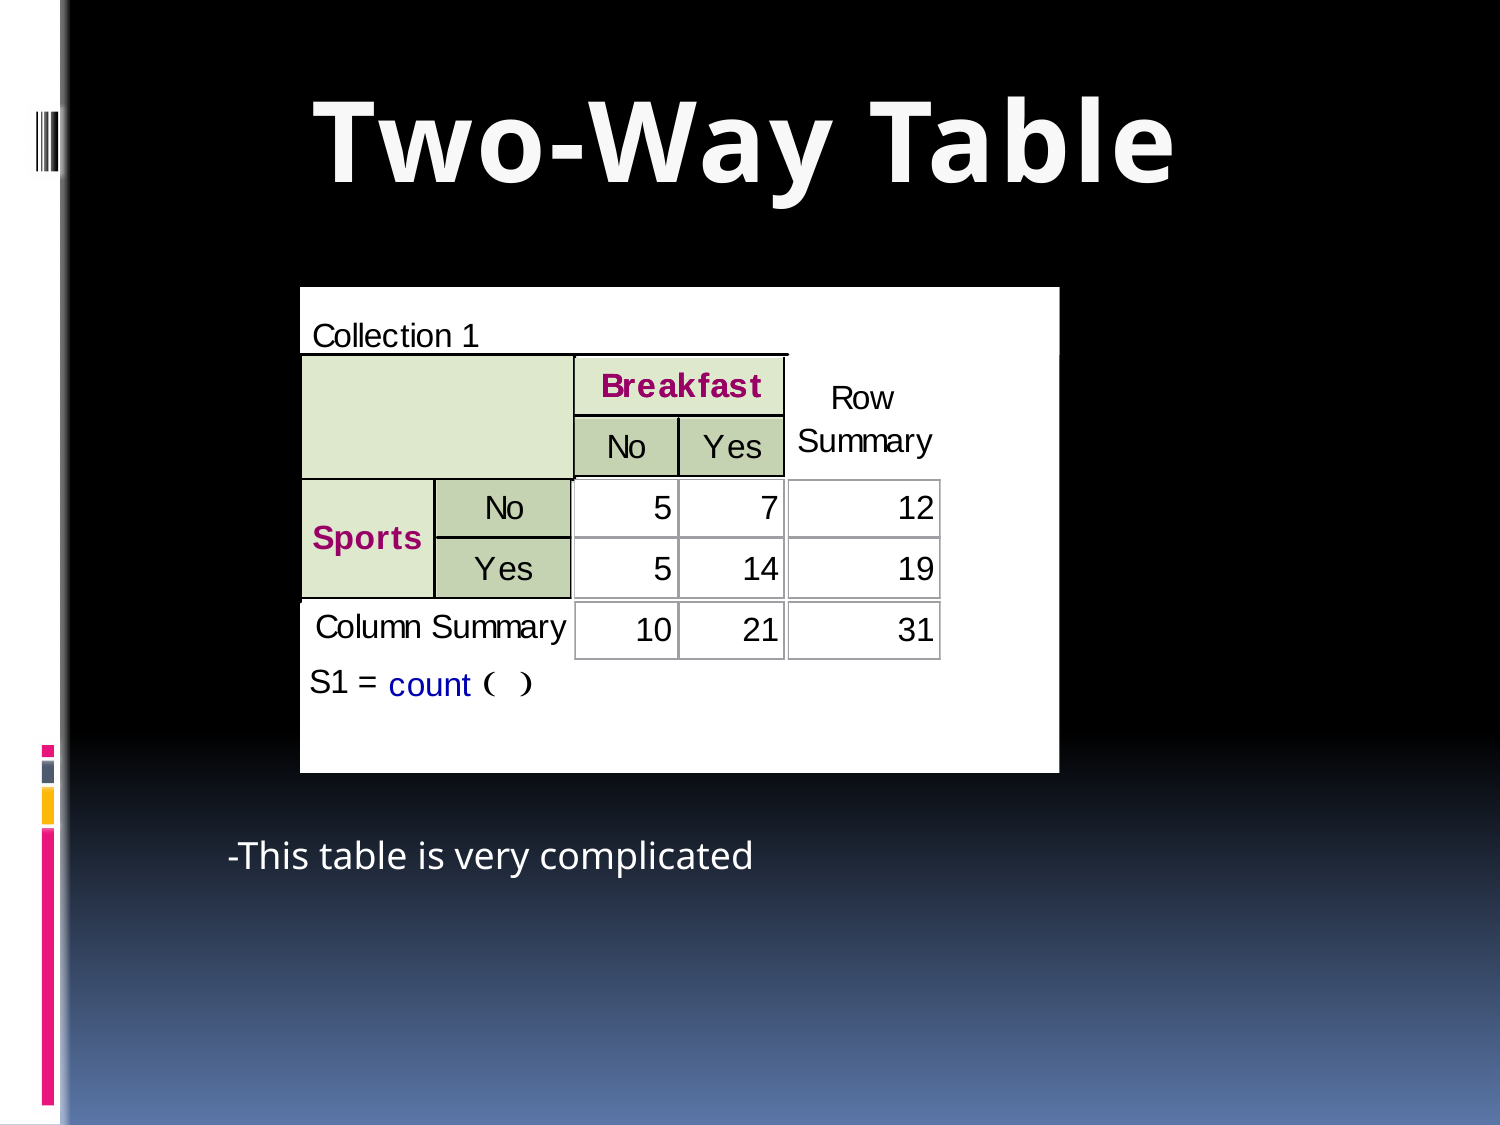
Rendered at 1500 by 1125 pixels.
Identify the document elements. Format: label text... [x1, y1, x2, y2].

text_box Two-Way Table [296, 62, 1194, 213]
text_box -This table is very complicated [212, 824, 1238, 885]
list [299, 287, 1063, 777]
